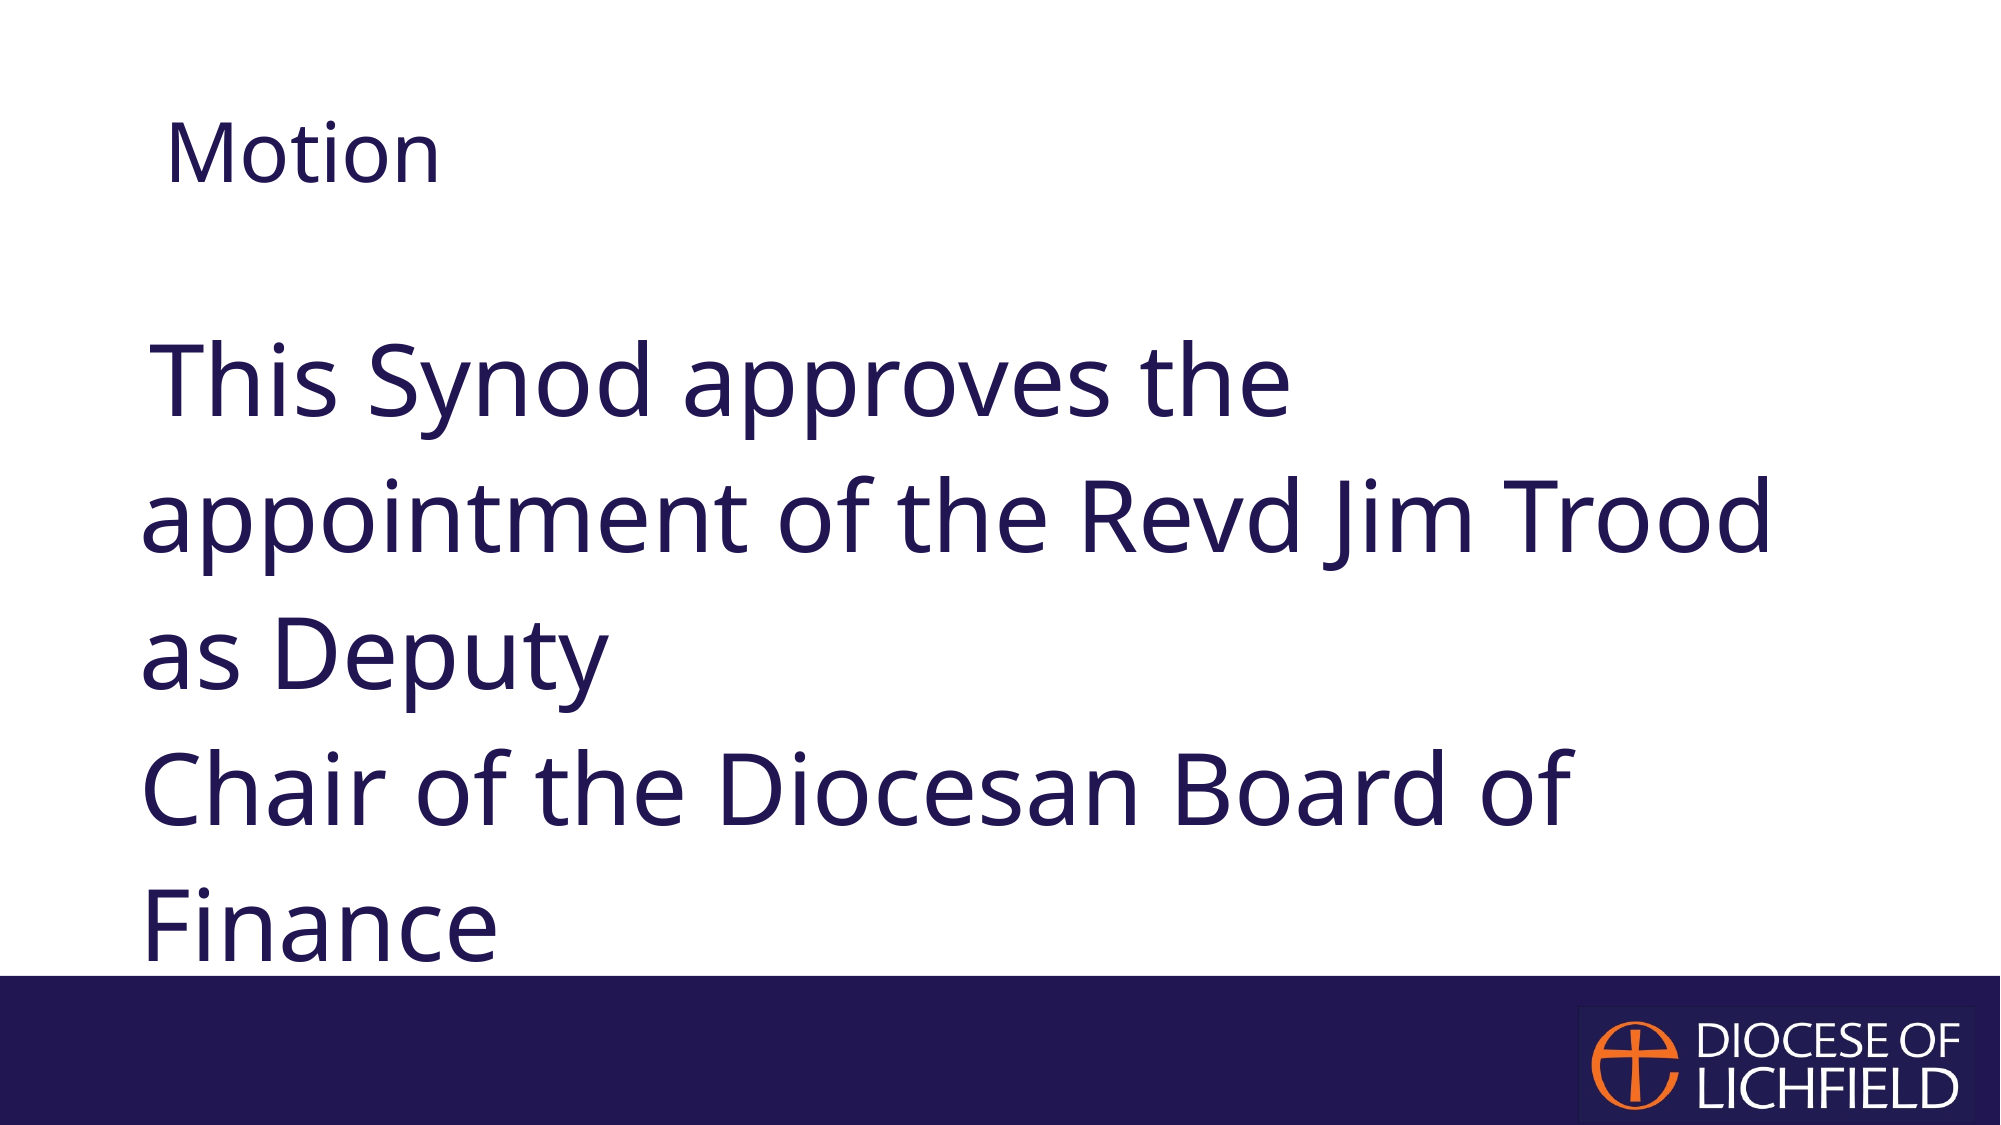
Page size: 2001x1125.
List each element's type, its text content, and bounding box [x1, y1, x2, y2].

picture [1578, 1005, 1975, 1124]
title Motion [149, 45, 1863, 254]
table_header This Synod approves the appointment of the Revd Jim Trood as Deputy Chair of the Diocesan Board of Finance [132, 190, 1845, 955]
text_box [1084, 461, 1115, 567]
text_box [0, 974, 2000, 1125]
